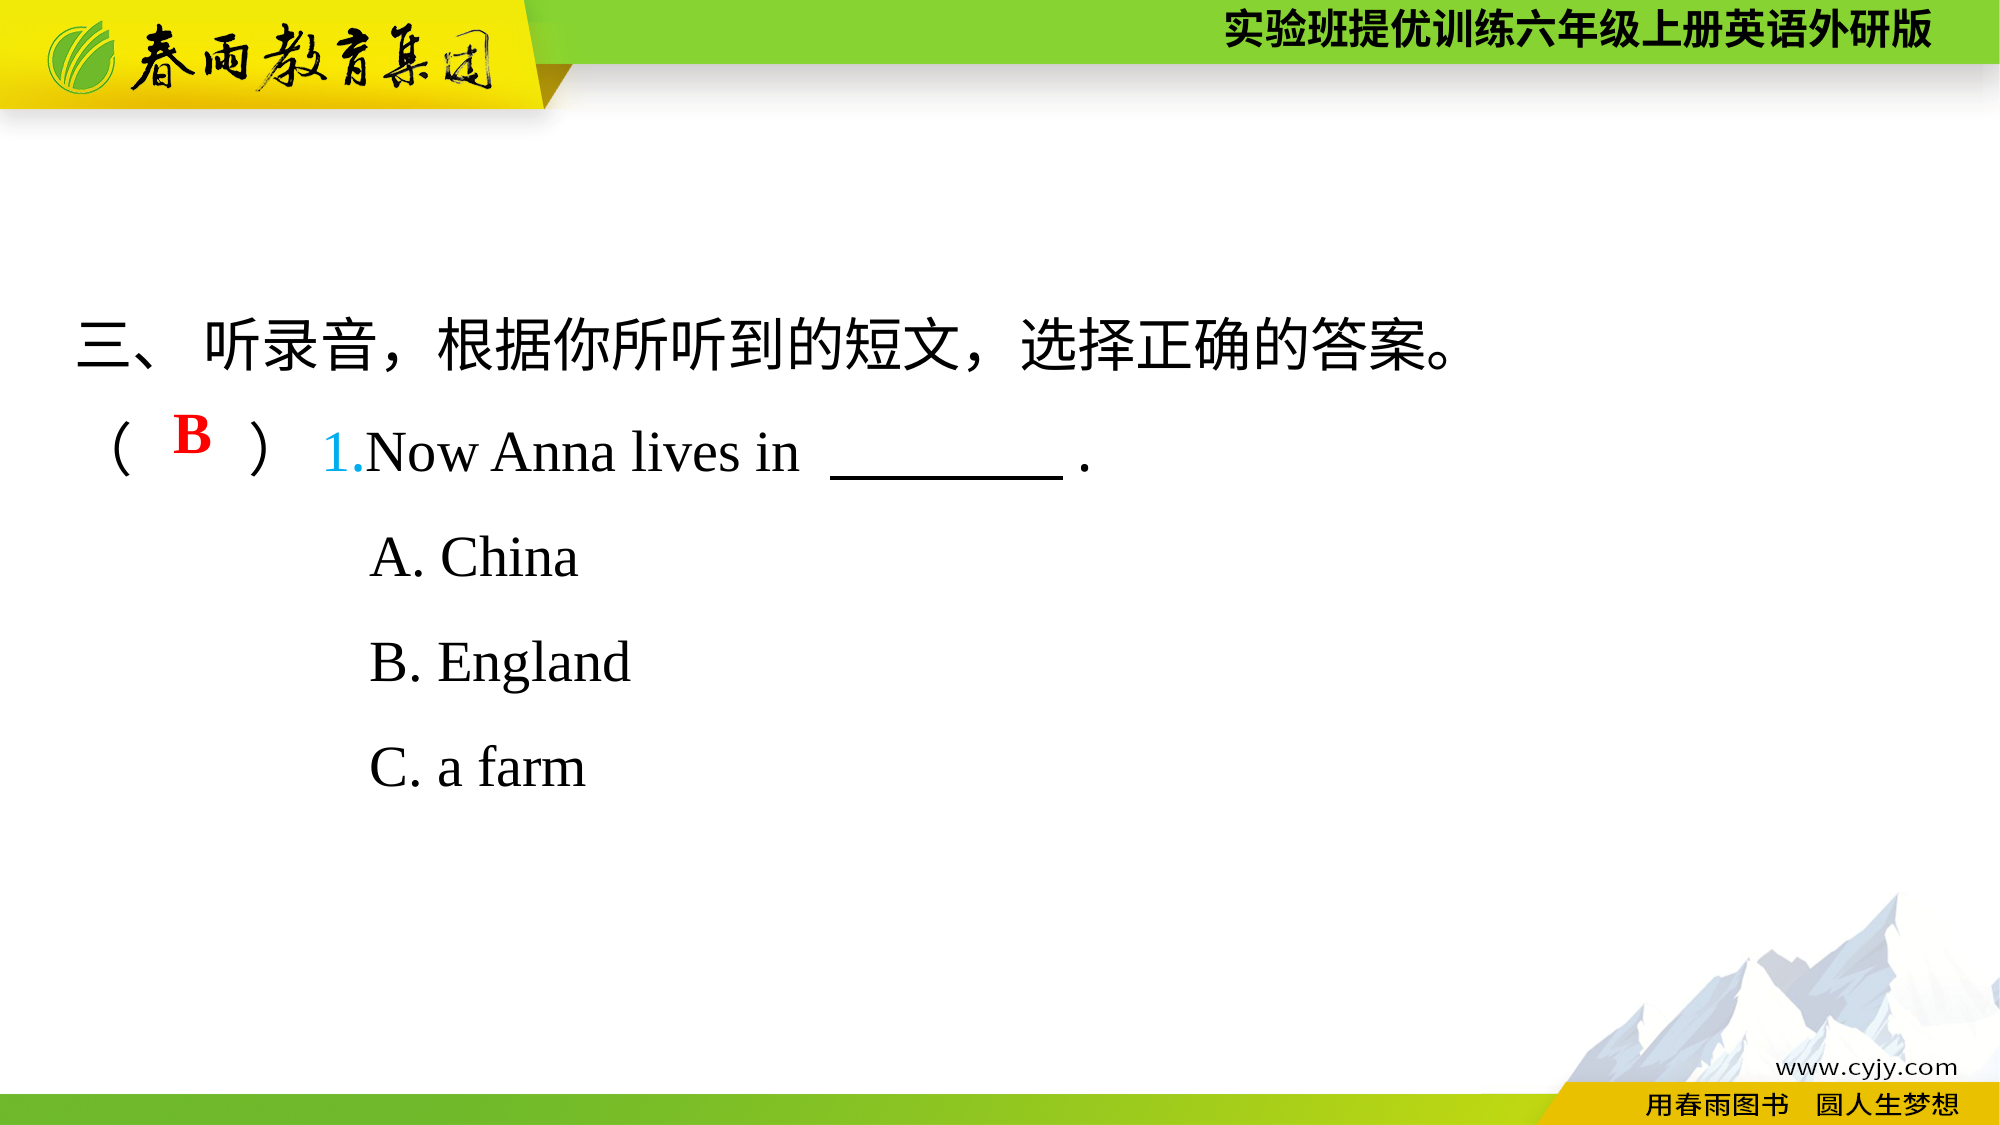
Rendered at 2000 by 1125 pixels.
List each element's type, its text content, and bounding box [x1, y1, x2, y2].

text_box B [158, 387, 228, 473]
list 三、 听录音，根据你所听到的短文，选择正确的答案。 （ ）1.Now Anna lives in . A. China B. England C. a farm [59, 266, 1944, 799]
picture [0, 0, 2000, 1125]
